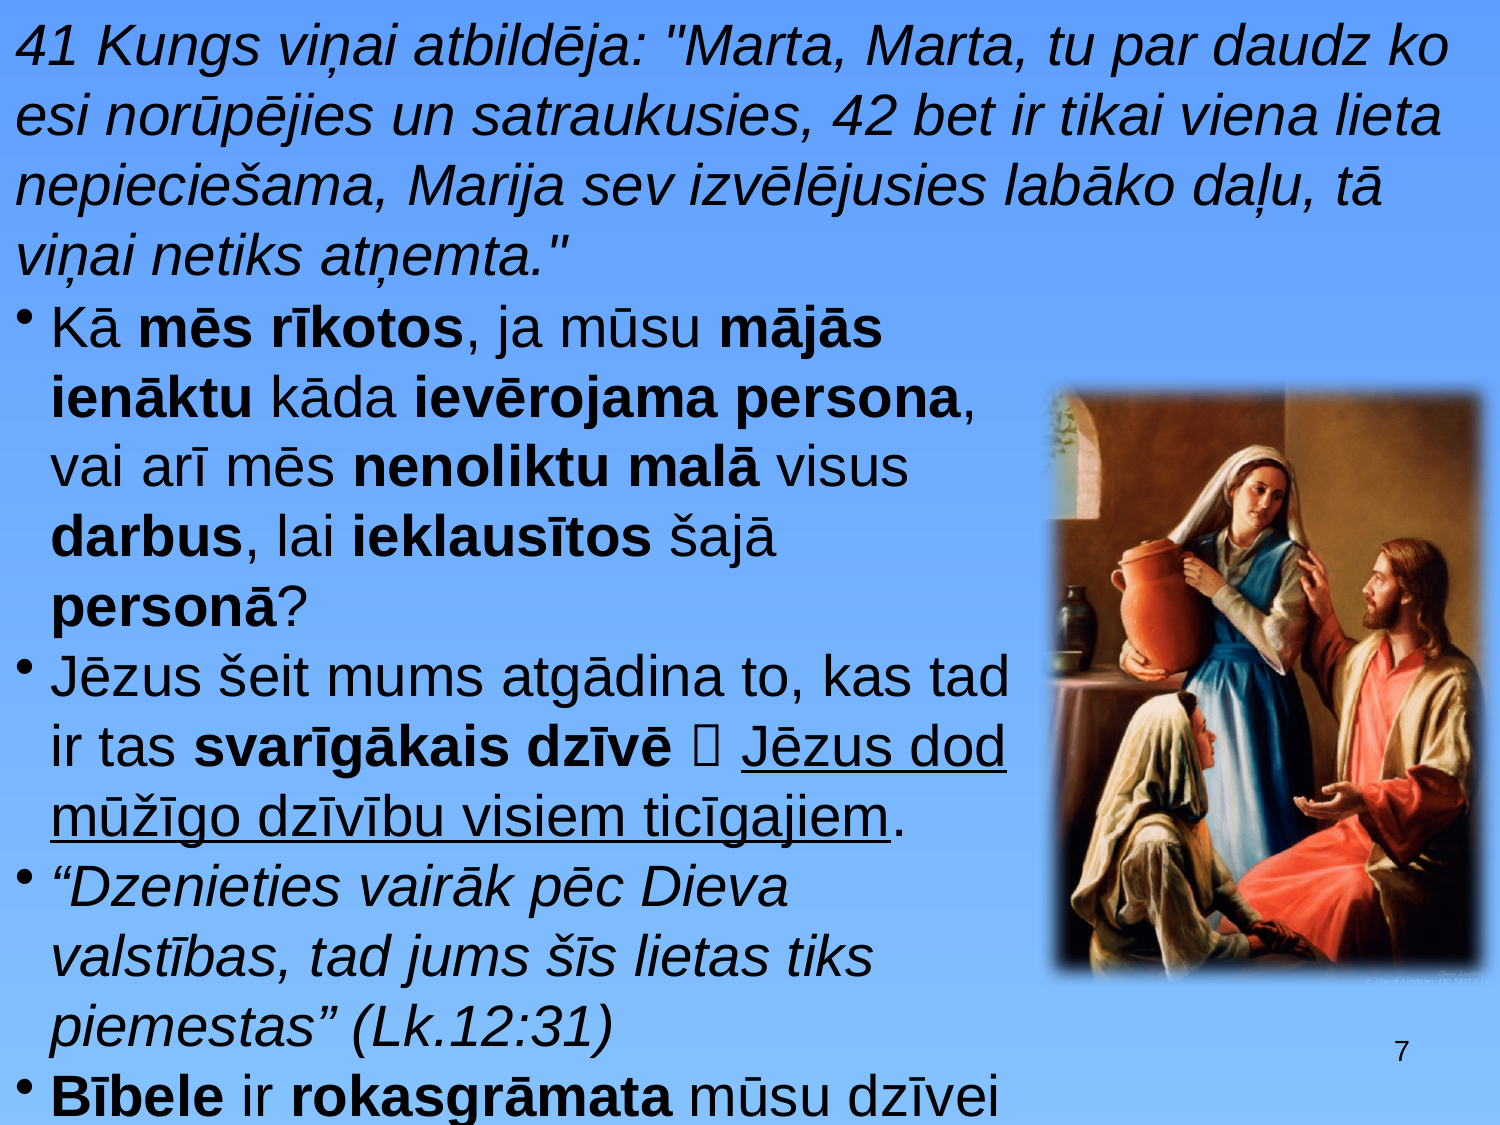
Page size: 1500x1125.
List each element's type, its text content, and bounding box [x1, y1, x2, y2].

picture [1037, 374, 1500, 990]
list 41 Kungs viņai atbildēja: "Marta, Marta, tu par daudz ko esi norūpējies un satraukusies, 42 bet ir tikai viena lieta nepieciešama, Marija sev izvēlējusies labāko daļu, tā viņai netiks atņemta." [0, 0, 1500, 178]
slide_number 7 [1074, 1024, 1426, 1103]
text_box Kā mēs rīkotos, ja mūsu mājās ienāktu kāda ievērojama persona, vai arī mēs nenoliktu malā visus darbus, lai ieklausītos šajā personā? Jēzus šeit mums atgādina to, kas tad ir tas svarīgākais dzīvē  Jēzus dod mūžīgo dzīvību visiem ticīgajiem. “Dzenieties vairāk pēc Dieva valstības, tad jums šīs lietas tiks piemestas” (Lk.12:31) Bībele ir rokasgrāmata mūsu dzīvei un arī mūžībai! [0, 281, 1034, 1125]
